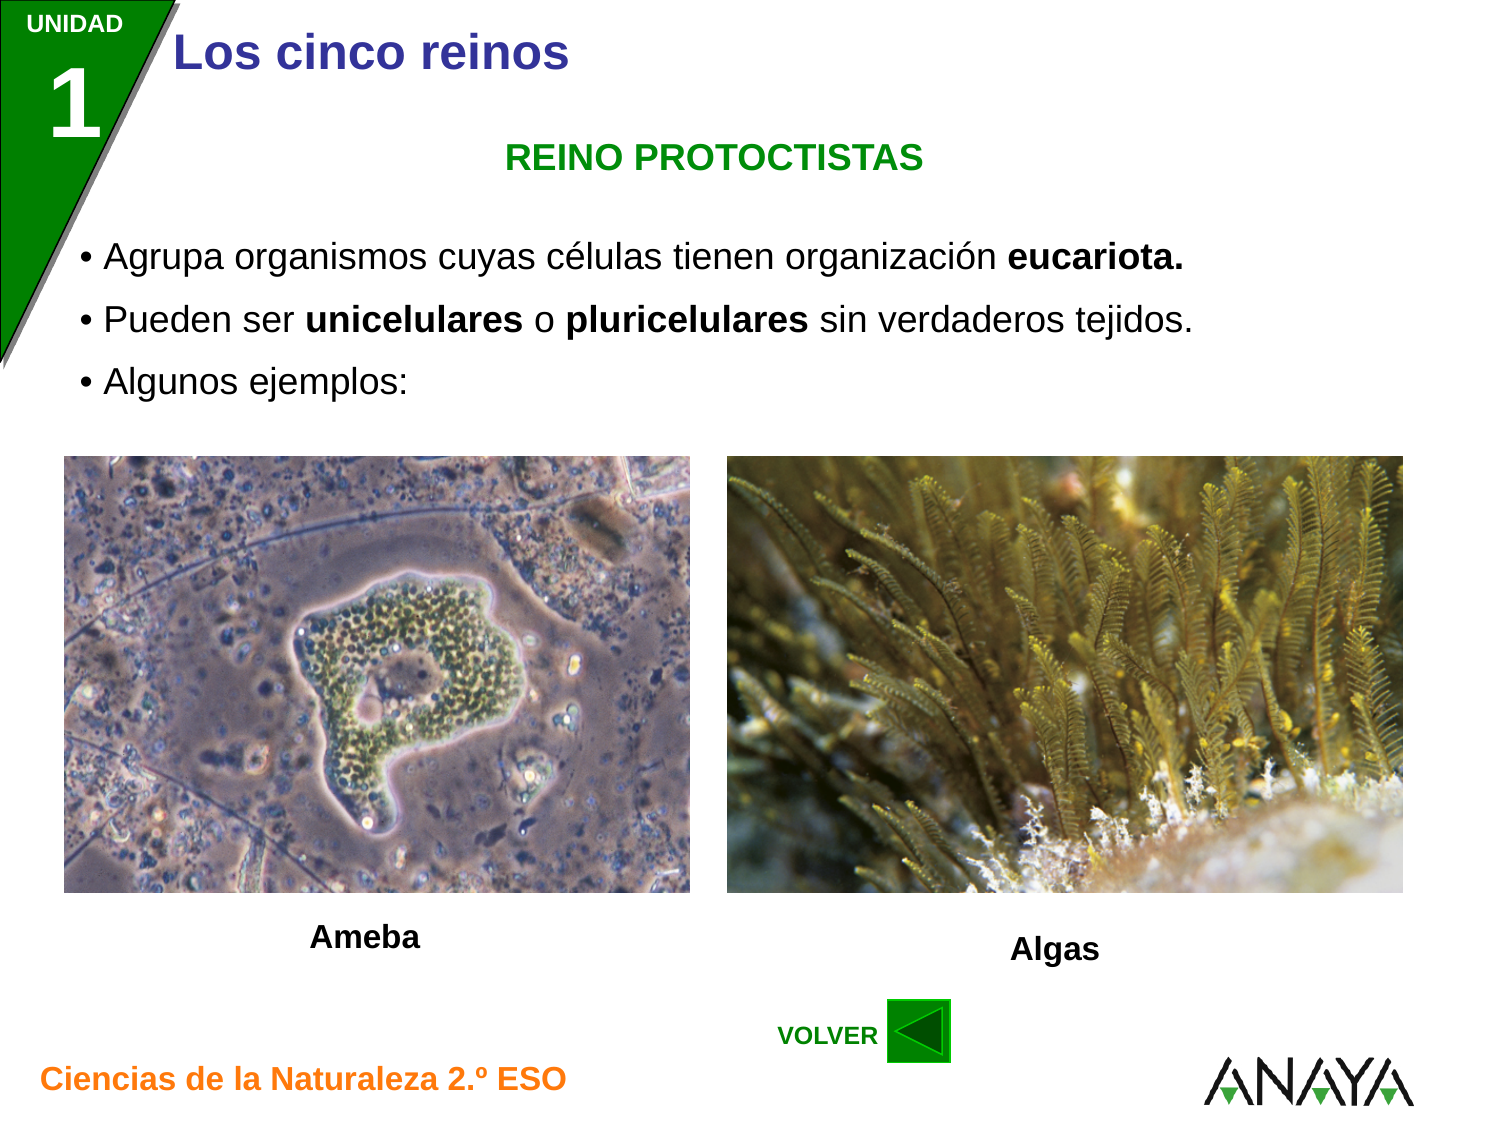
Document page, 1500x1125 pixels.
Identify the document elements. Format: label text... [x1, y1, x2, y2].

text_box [64, 349, 691, 963]
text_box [726, 455, 1403, 976]
picture [1175, 1029, 1457, 1125]
text_box • Pueden ser unicelulares o pluricelulares sin verdaderos tejidos. [64, 287, 1400, 348]
text_box REINO PROTOCTISTAS [490, 125, 1010, 186]
text_box VOLVER [762, 1012, 900, 1058]
text_box [887, 999, 950, 1063]
text_box • Agrupa organismos cuyas células tienen organización eucariota. [64, 224, 1424, 285]
